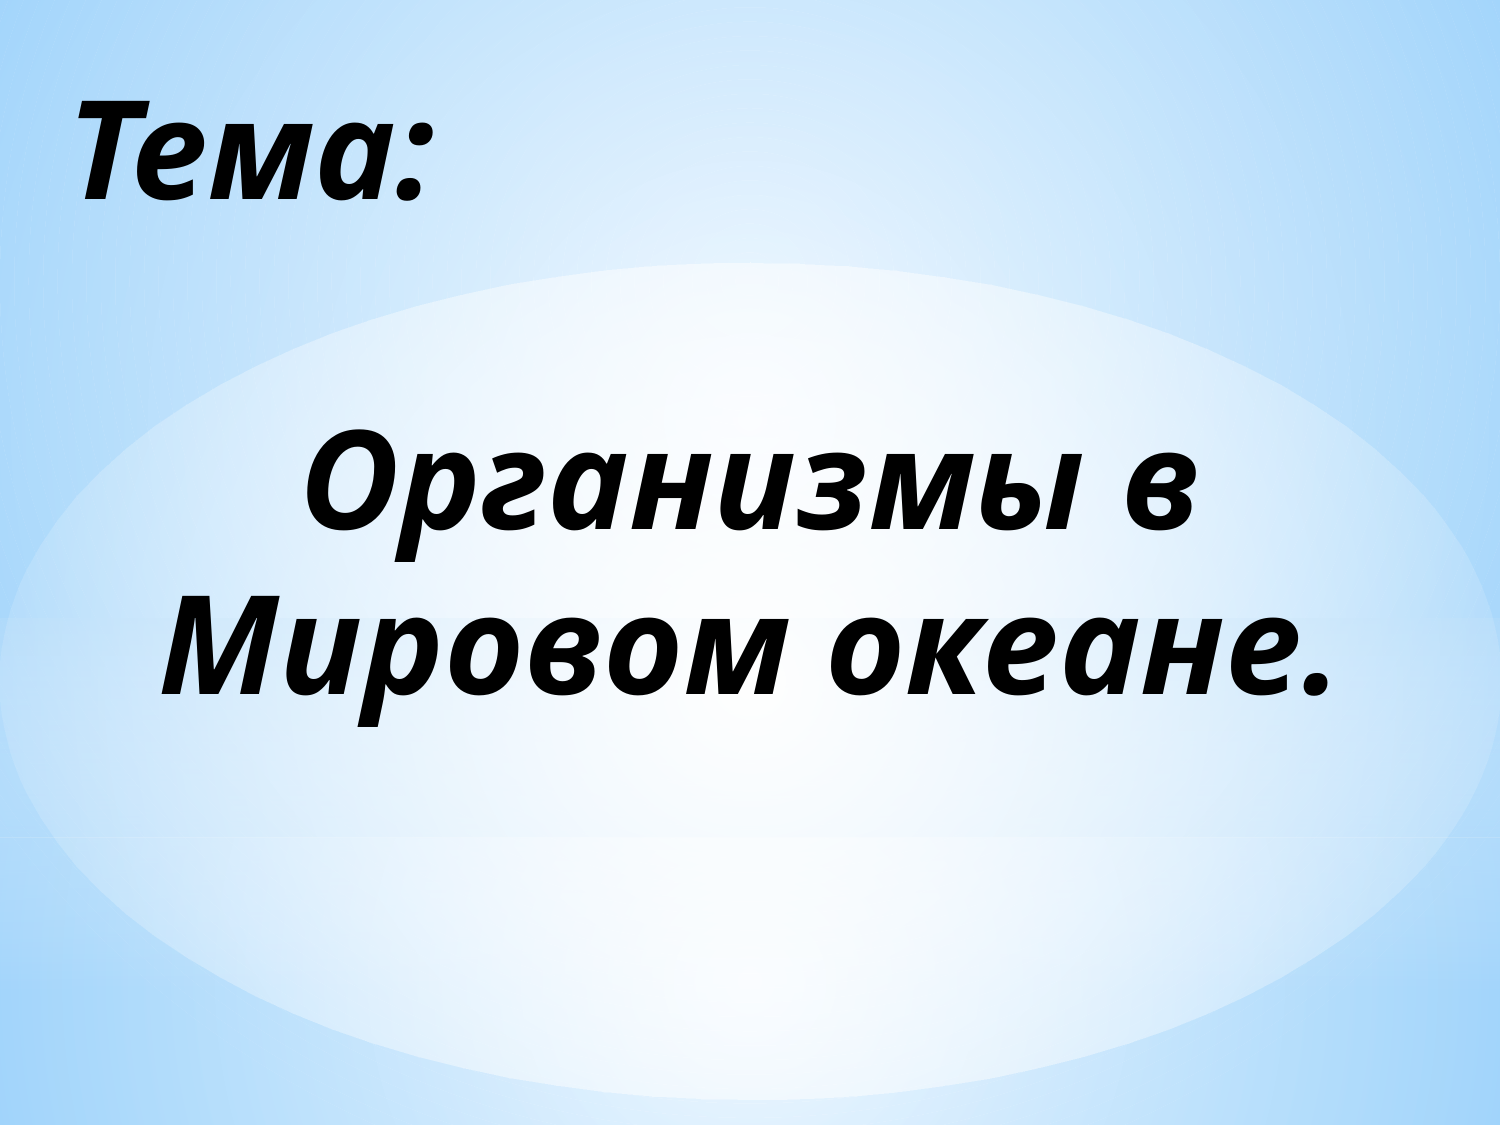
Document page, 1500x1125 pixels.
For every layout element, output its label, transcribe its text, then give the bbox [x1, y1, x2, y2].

text_box Тема: Организмы в Мировом океане. [53, 54, 1447, 729]
